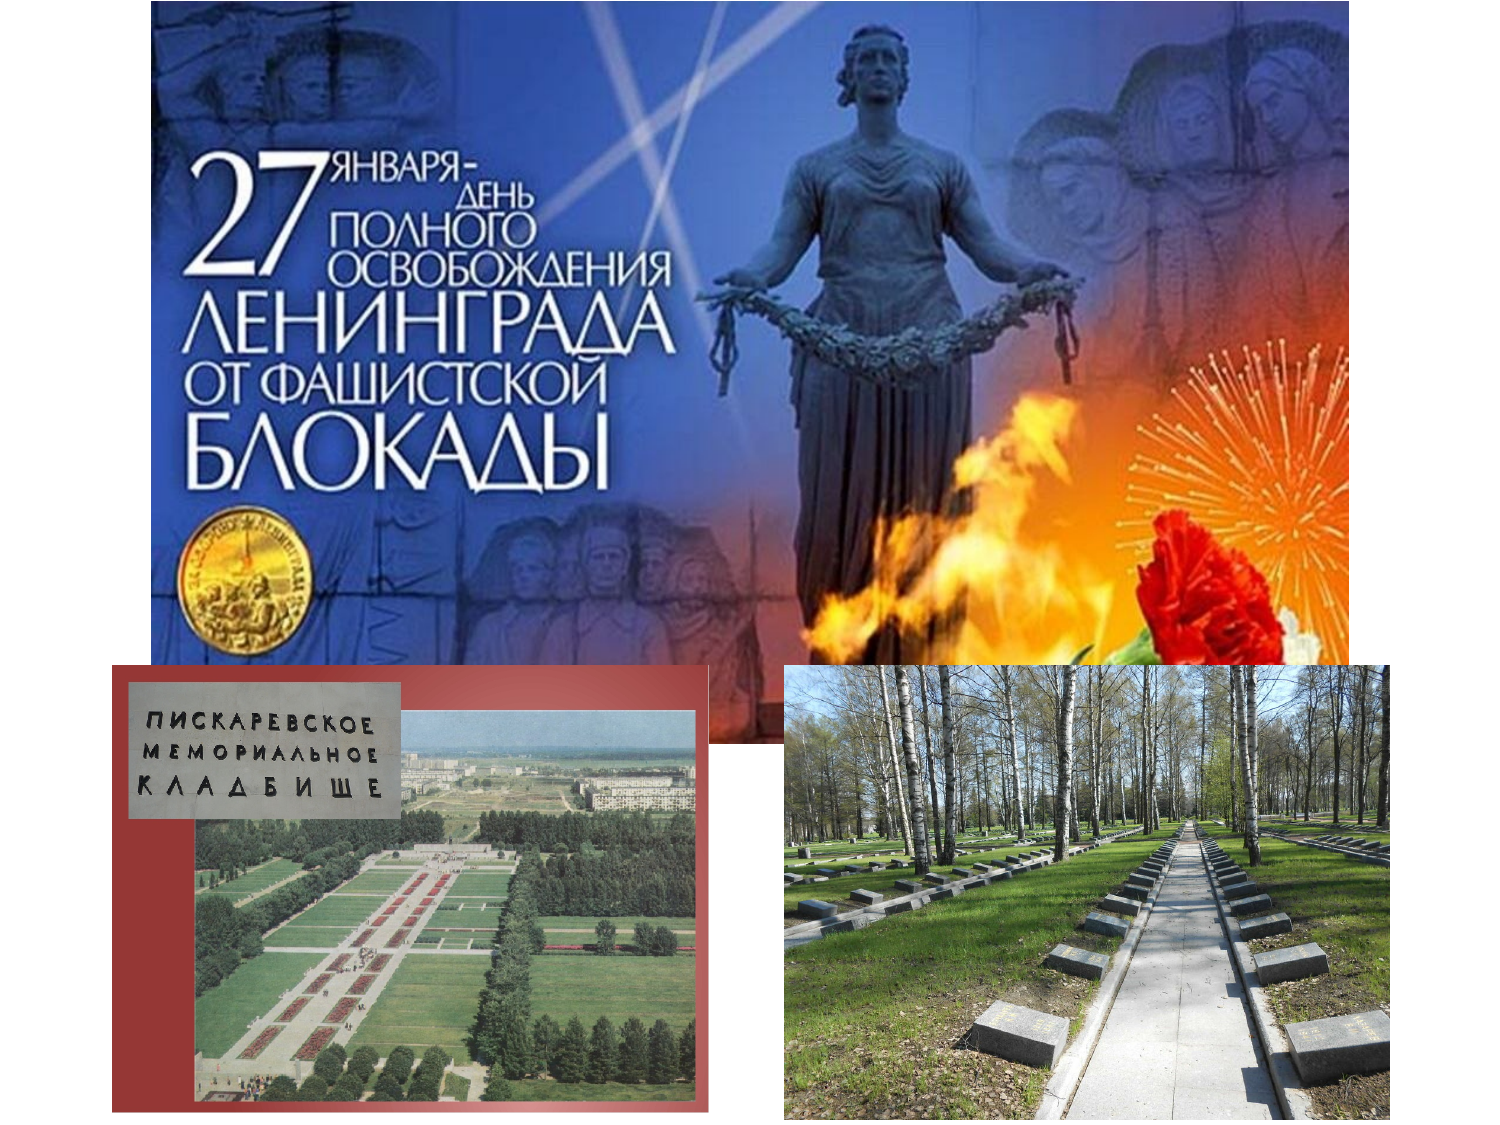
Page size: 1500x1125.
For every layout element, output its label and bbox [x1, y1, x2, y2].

list [151, 0, 1349, 744]
picture [784, 665, 1390, 1120]
picture [111, 665, 709, 1114]
